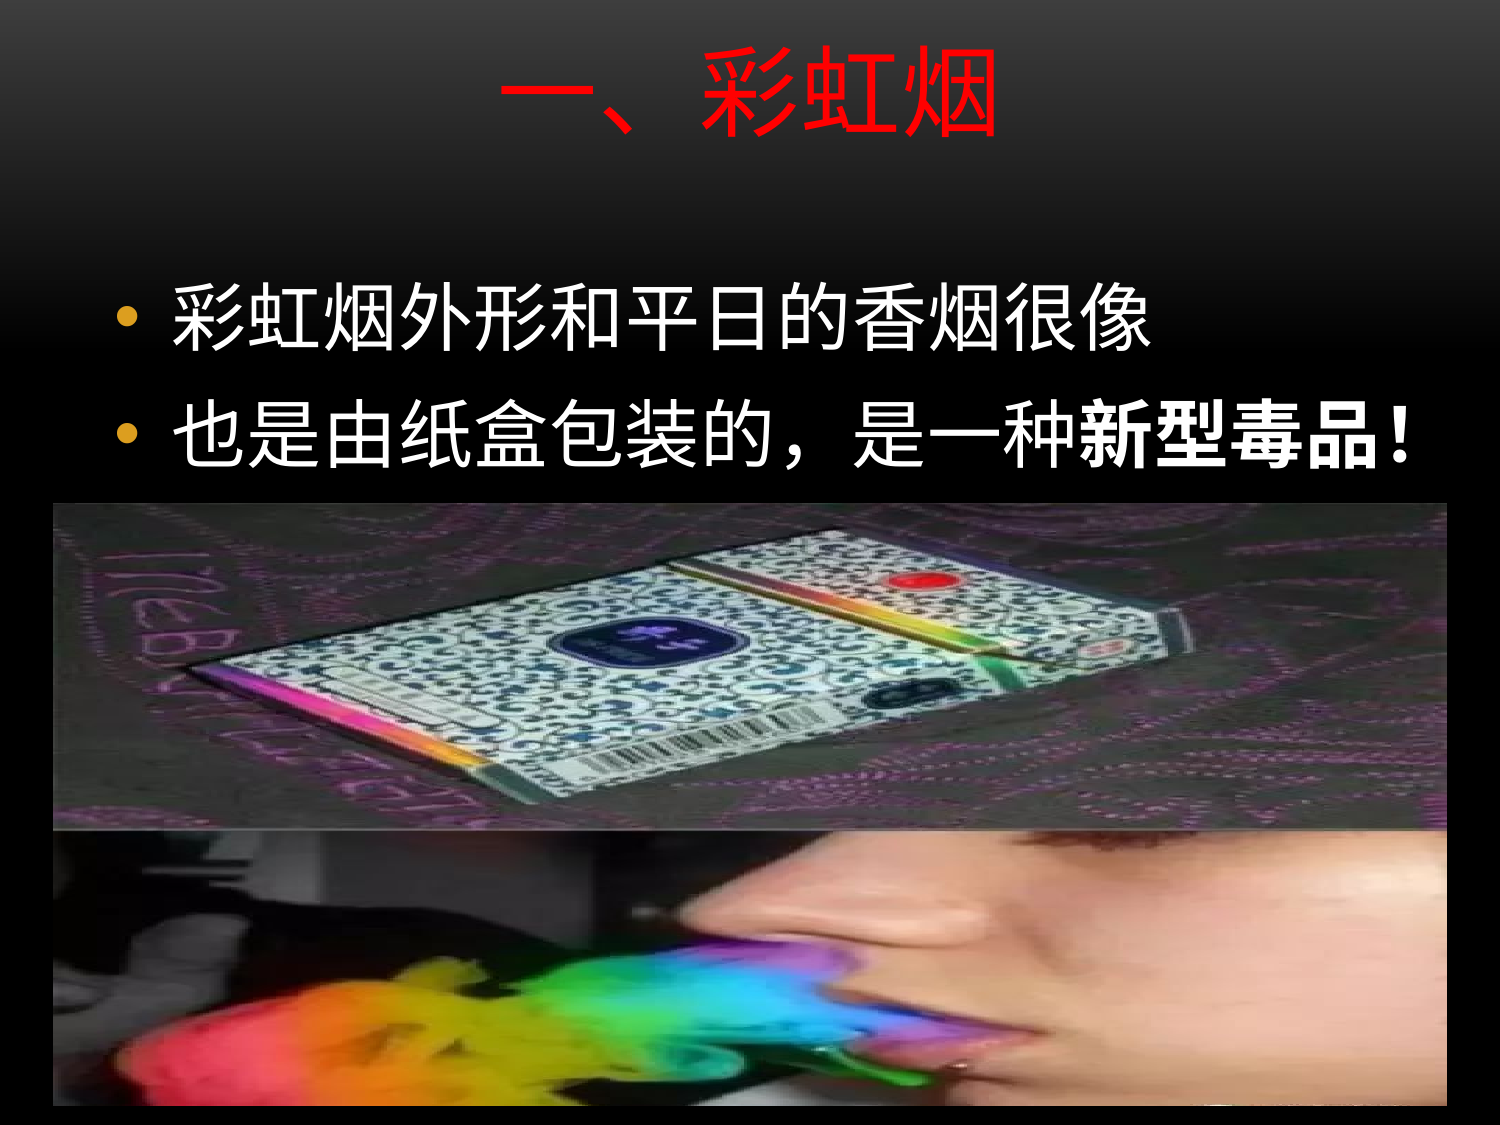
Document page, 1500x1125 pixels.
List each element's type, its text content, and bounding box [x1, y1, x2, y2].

picture [0, 0, 1500, 1125]
list 彩虹烟外形和平日的香烟很像 也是由纸盒包装的，是一种新型毒品！ [99, 262, 1400, 503]
title 一、彩虹烟 [99, 45, 1400, 233]
